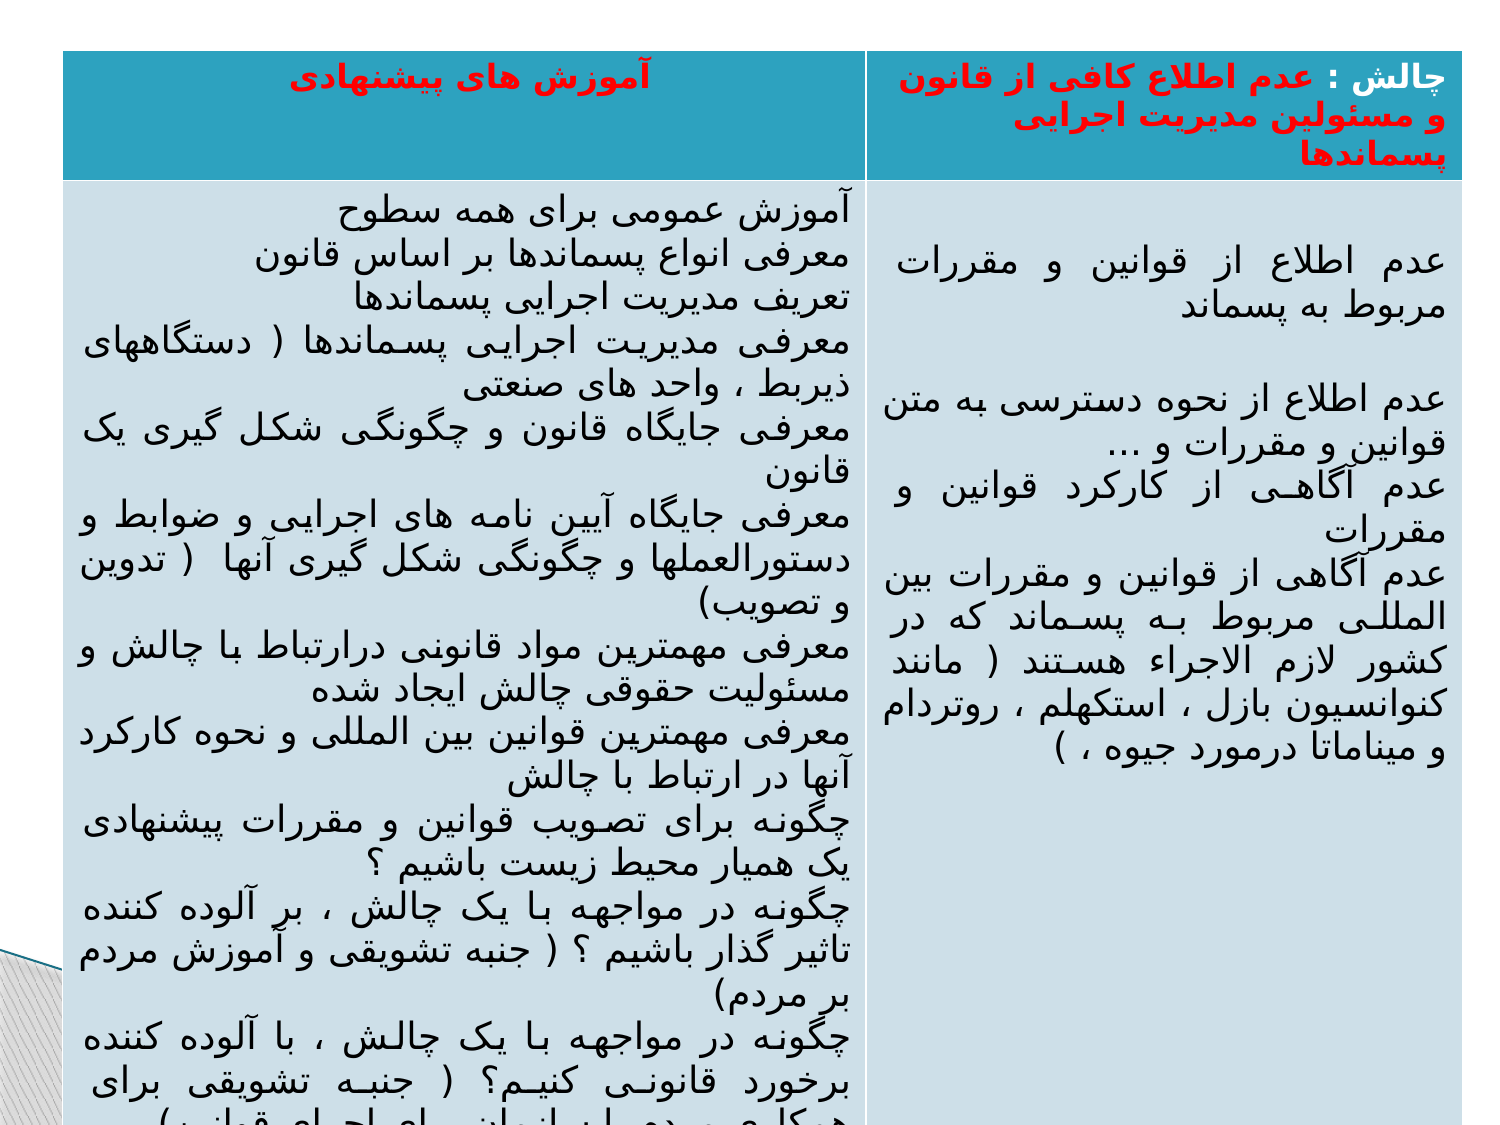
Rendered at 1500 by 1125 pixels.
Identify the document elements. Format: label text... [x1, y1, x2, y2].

table_cell آموزش عمومی برای همه سطوح معرفی انواع پسماندها بر اساس قانون تعریف مدیریت اجرایی پسماندها معرفی مدیریت اجرایی پسماندها ( دستگاههای ذیربط ، واحد های صنعتی معرفی جایگاه قانون و چگونگی شکل گیری یک قانون معرفی جایگاه آیین نامه های اجرایی و ضوابط و دستورالعملها و چگونگی شکل گیری آنها ( تدوین و تصویب) معرفی مهمترین مواد قانونی درارتباط با چالش و مسئولیت حقوقی چالش ایجاد شده معرفی مهمترین قوانین بین المللی و نحوه کارکرد آنها در ارتباط با چالش چگونه برای تصویب قوانین و مقررات پیشنهادی یک همیار محیط زیست باشیم ؟ چگونه در مواجهه با یک چالش ، بر آلوده کننده تاثیر گذار باشیم ؟ ( جنبه تشویقی و آموزش مردم بر مردم) چگونه در مواجهه با یک چالش ، با آلوده کننده برخورد قانونی کنیم؟ ( جنبه تشویقی برای همکاری مردم با سازمان برای اجرای قوانین) چگونه در مواجهه با یک چالش ، پیگیری قانونی کنیم؟ [63, 181, 865, 1125]
table_header چالش : عدم اطلاع کافی از قانون و مسئولین مدیریت اجرایی پسماندها [867, 51, 1462, 180]
table_header آموزش های پیشنهادی [63, 51, 865, 180]
table_cell عدم اطلاع از قوانین و مقررات مربوط به پسماند عدم اطلاع از نحوه دسترسی به متن قوانین و مقررات و ... عدم آگاهی از کارکرد قوانین و مقررات عدم آگاهی از قوانین و مقررات بین المللی مربوط به پسماند که در کشور لازم الاجراء هستند ( مانند کنوانسیون بازل ، استکهلم ، روتردام و میناماتا درمورد جیوه ، ) [867, 181, 1462, 1125]
